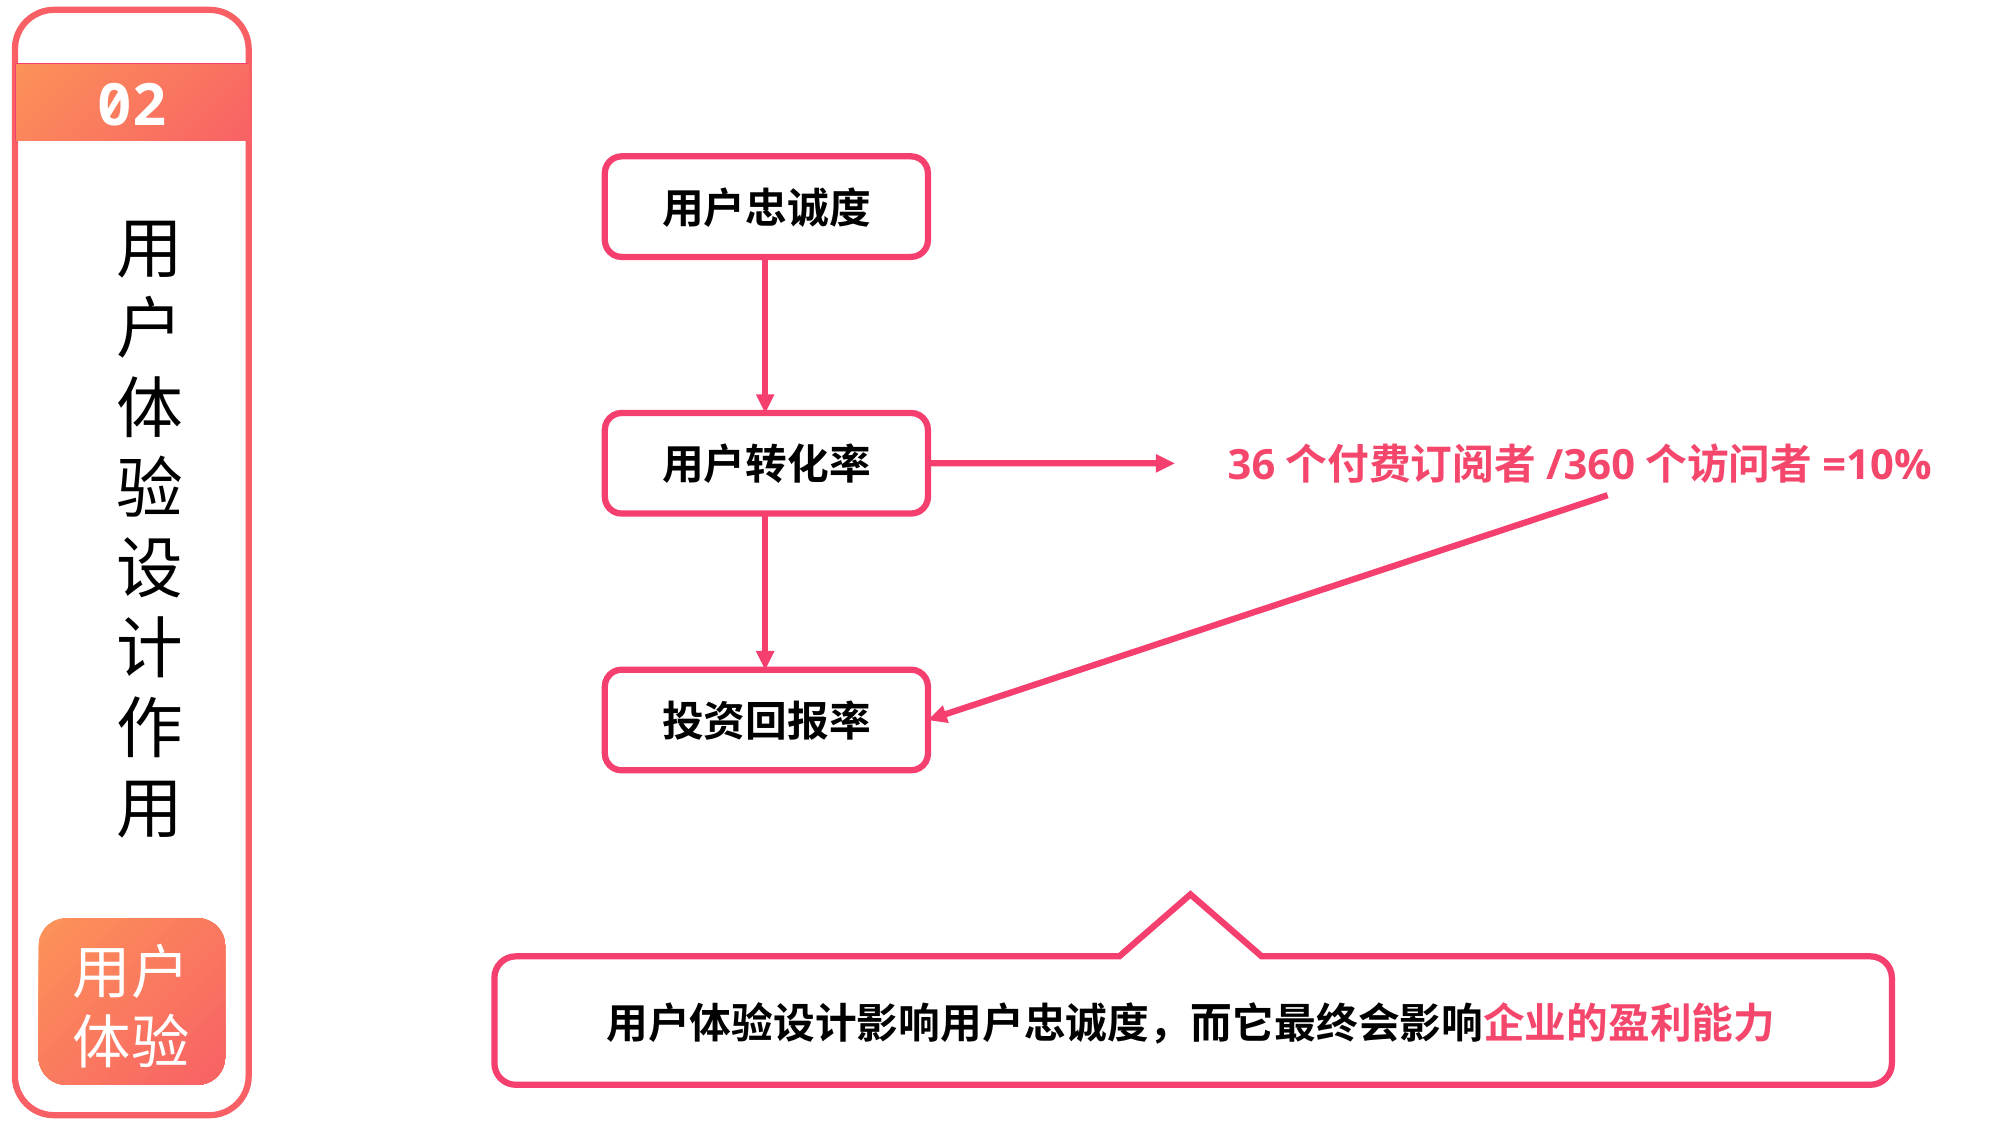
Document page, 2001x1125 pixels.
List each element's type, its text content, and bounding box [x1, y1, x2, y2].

text_box [43, 917, 220, 928]
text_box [494, 894, 1892, 1085]
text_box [927, 496, 1608, 721]
text_box 36个付费订阅者/360个访问者=10% [1212, 430, 2000, 496]
text_box [13, 8, 250, 1117]
text_box 用户体验设计作用 [101, 198, 161, 853]
text_box 用户体验 [38, 928, 224, 1083]
text_box 02 [14, 63, 250, 142]
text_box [604, 156, 928, 771]
